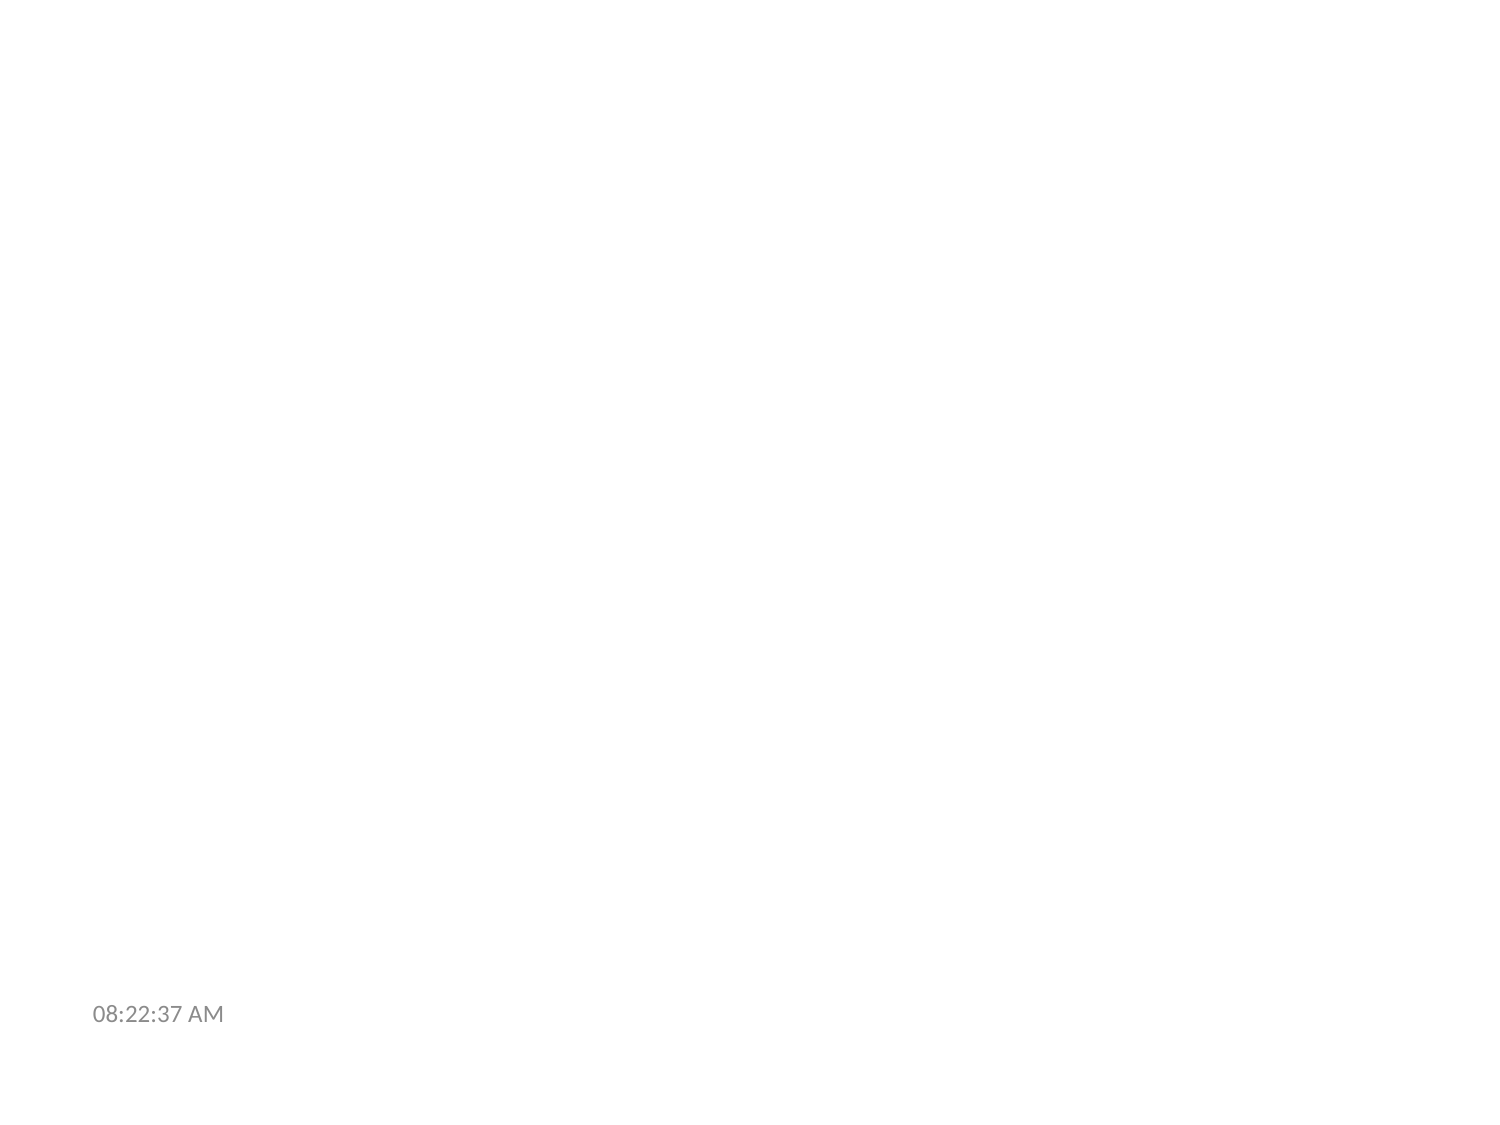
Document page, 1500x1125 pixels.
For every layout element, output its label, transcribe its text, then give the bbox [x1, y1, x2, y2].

text_box 3:35:09 PM [77, 982, 428, 1043]
